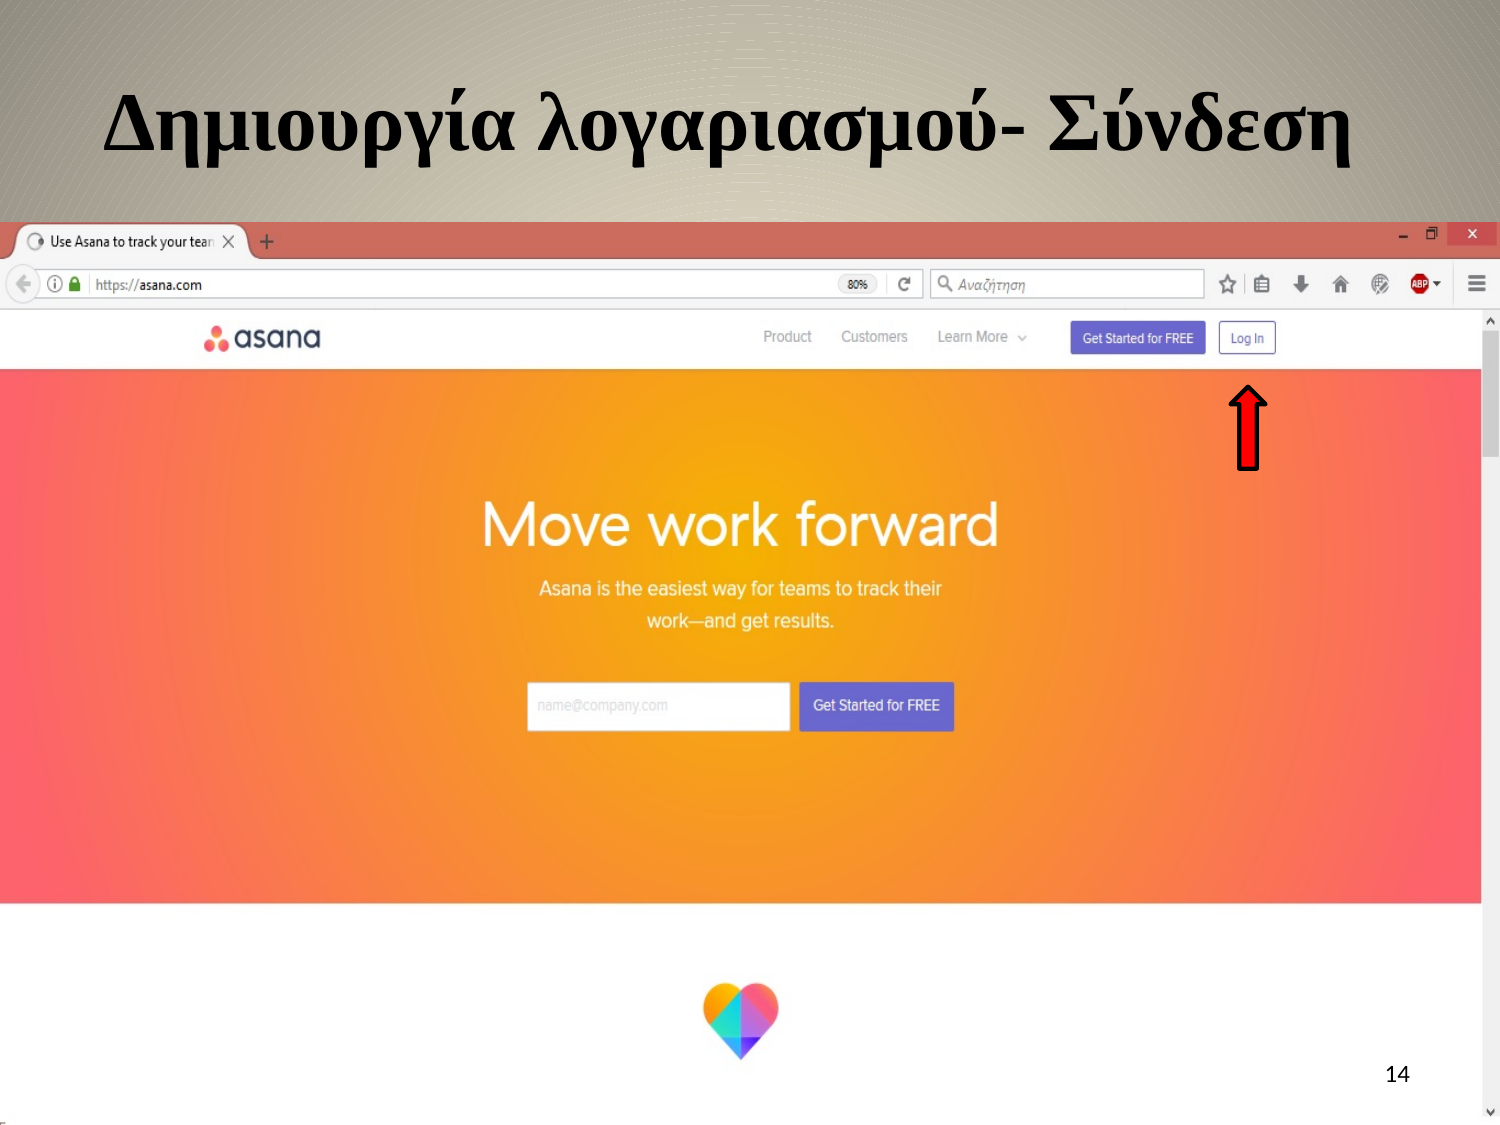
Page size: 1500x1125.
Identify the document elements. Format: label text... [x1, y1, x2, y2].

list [0, 222, 1500, 1125]
title Δημιουργία λογαριασμού- Σύνδεση [75, 46, 1425, 188]
